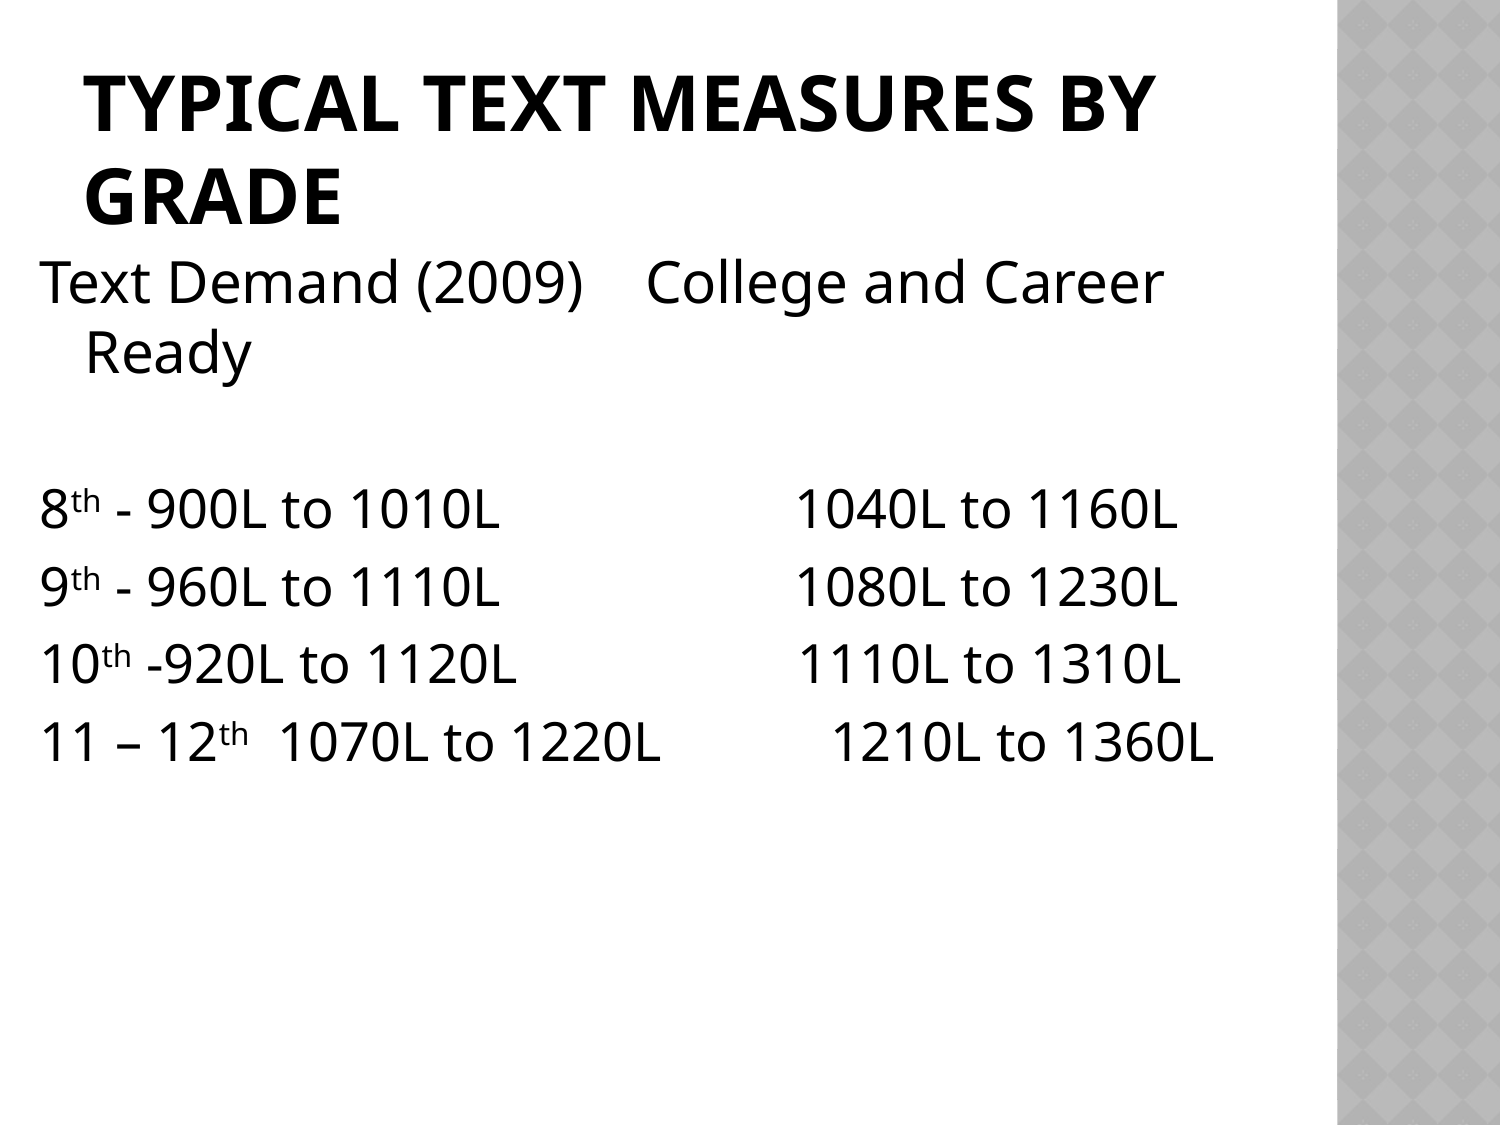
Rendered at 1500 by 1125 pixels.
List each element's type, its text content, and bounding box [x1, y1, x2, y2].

list Text Demand (2009) College and Career Ready 8th - 900L to 1010L 1040L to 1160L 9th - 960L to 1110L 1080L to 1230L 10th -920L to 1120L 1110L to 1310L 11 – 12th 1070L to 1220L 1210L to 1360L [24, 237, 1325, 1100]
title Typical Text Measures by Grade [75, 52, 1263, 237]
